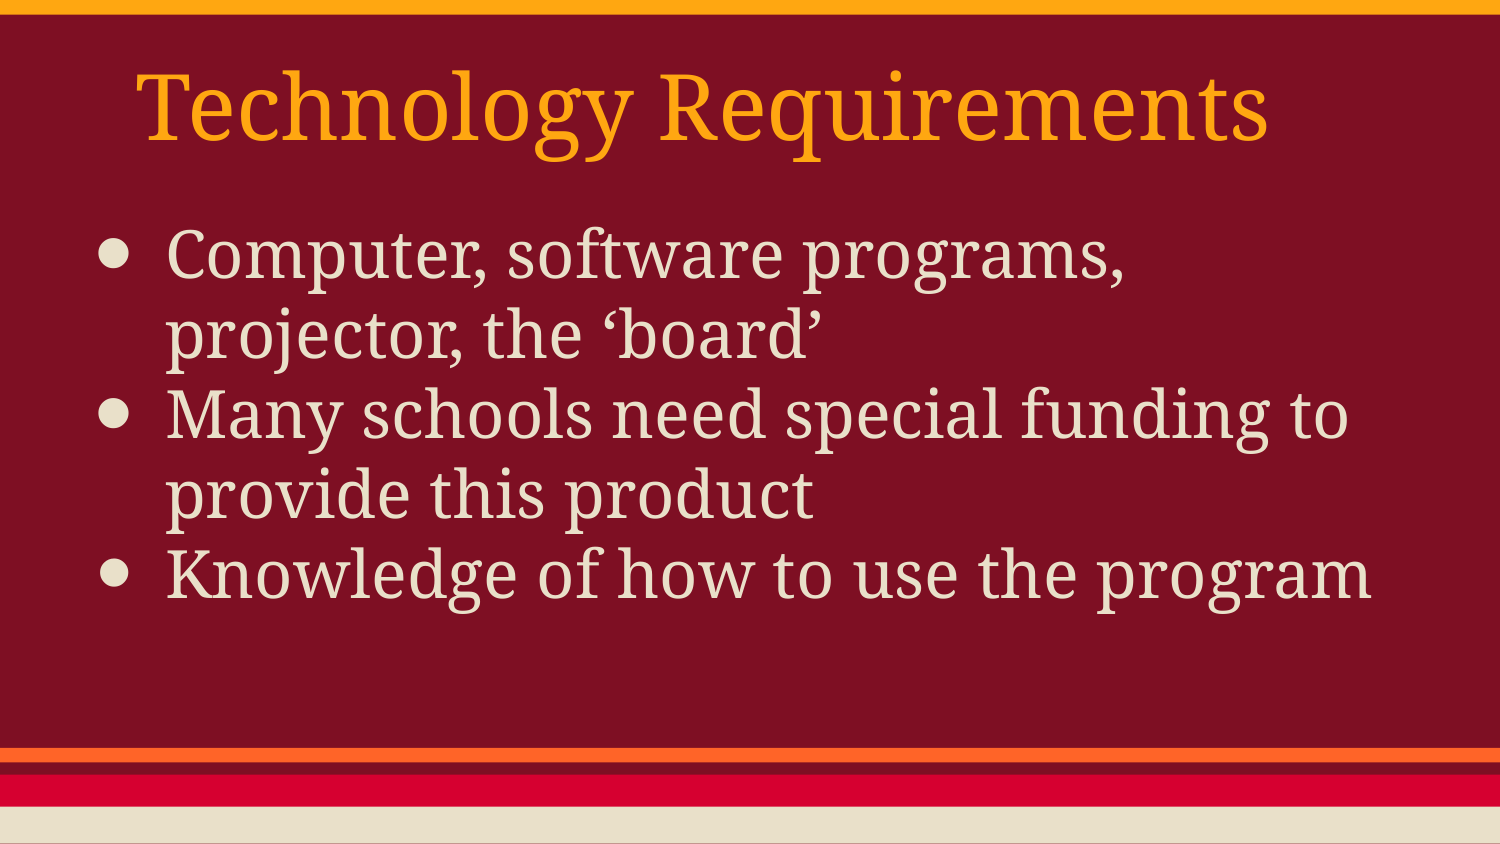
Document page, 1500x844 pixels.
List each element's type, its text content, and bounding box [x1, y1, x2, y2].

list Computer, software programs, projector, the ‘board’ Many schools need special funding to provide this product Knowledge of how to use the program [75, 196, 1425, 733]
title Technology Requirements [75, 33, 1425, 175]
